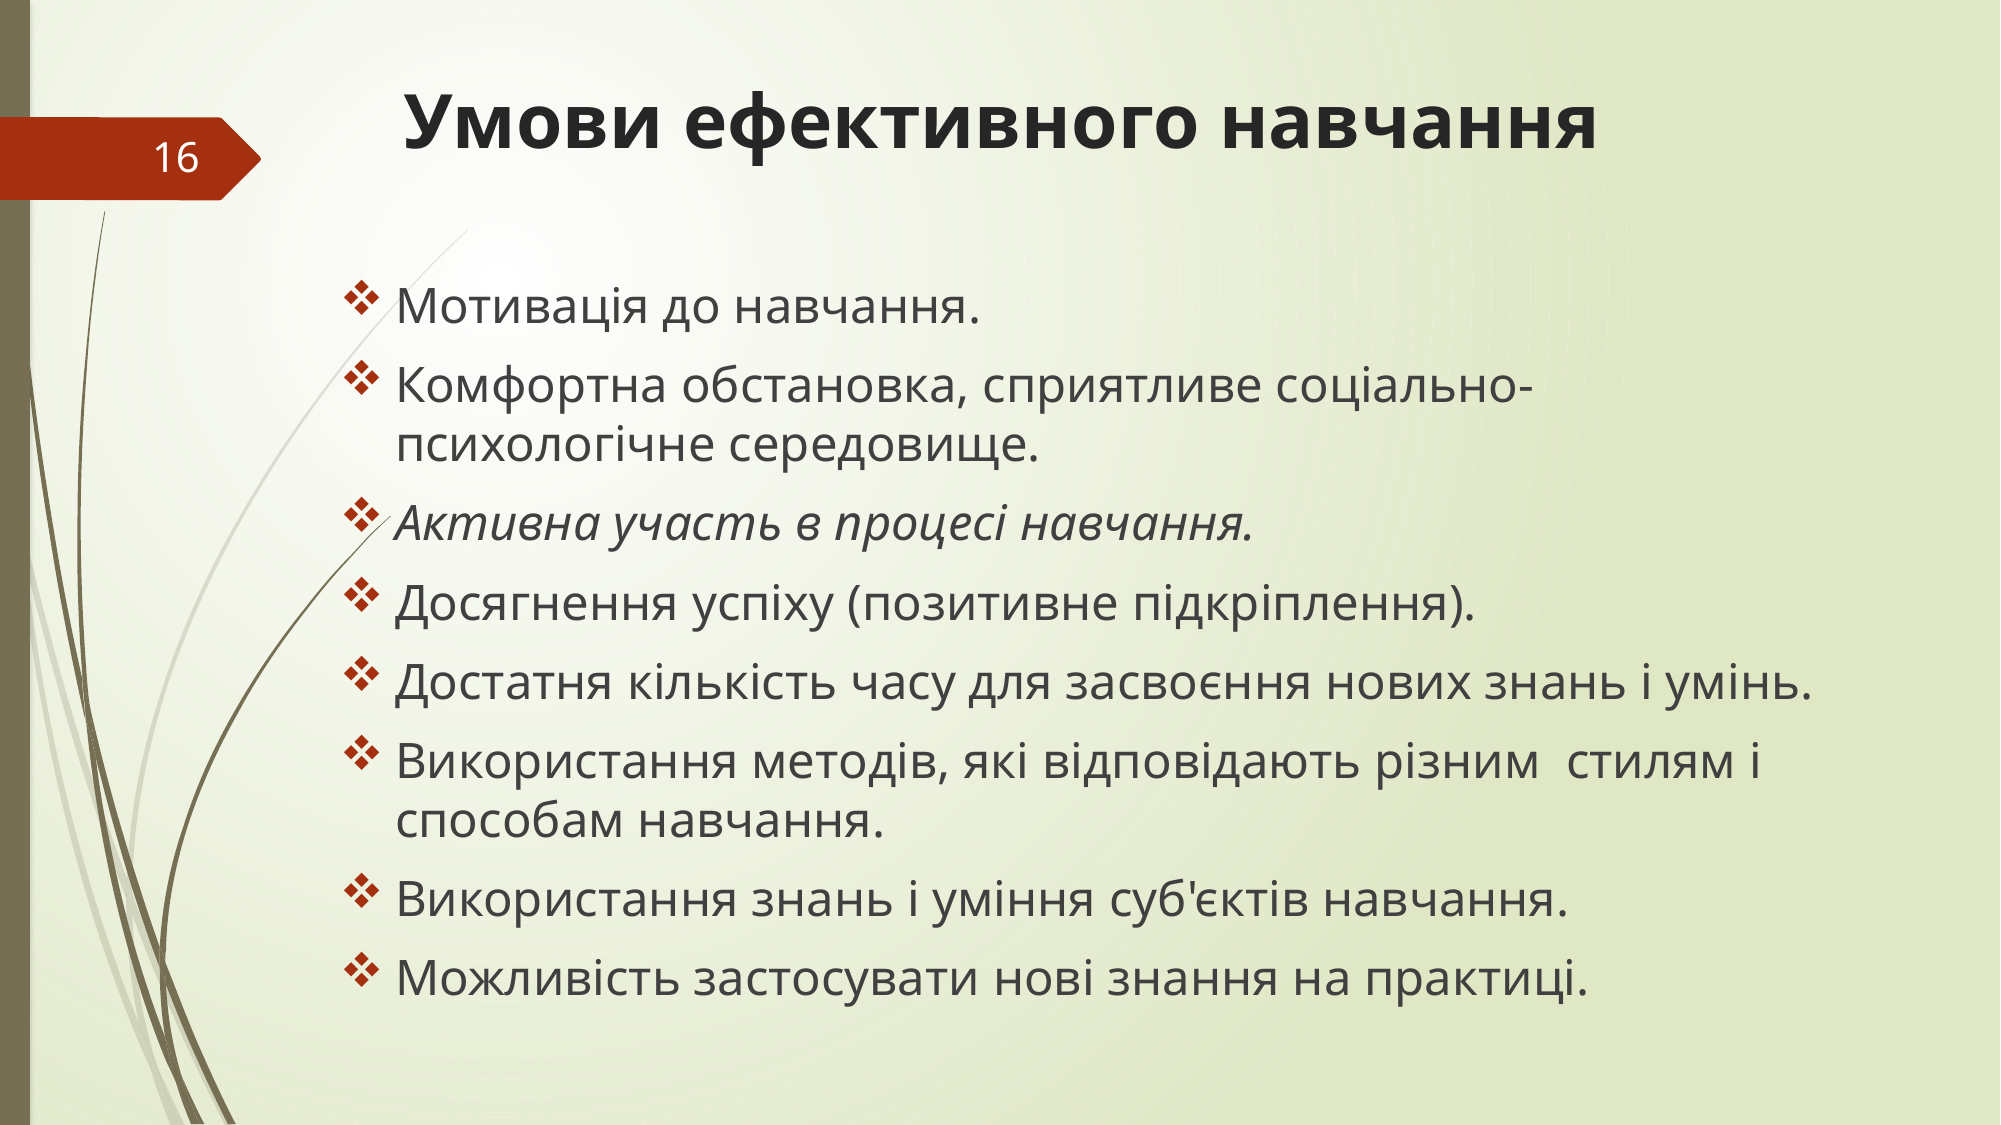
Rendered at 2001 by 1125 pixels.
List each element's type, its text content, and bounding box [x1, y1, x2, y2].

list Мотивація до навчання. Комфортна обстановка, сприятливе соціально-психологічне середовище. Активна участь в процесі навчання. Досягнення успіху (позитивне підкріплення). Достатня кількість часу для засвоєння нових знань і умінь. Використання методів, які відповідають різним стилям і способам навчання. Використання знань і уміння суб'єктів навчання. Можливість застосувати нові знання на практиці. [324, 267, 1843, 1038]
slide_number 16 [87, 129, 216, 190]
title Умови ефективного навчання [326, 66, 1677, 254]
